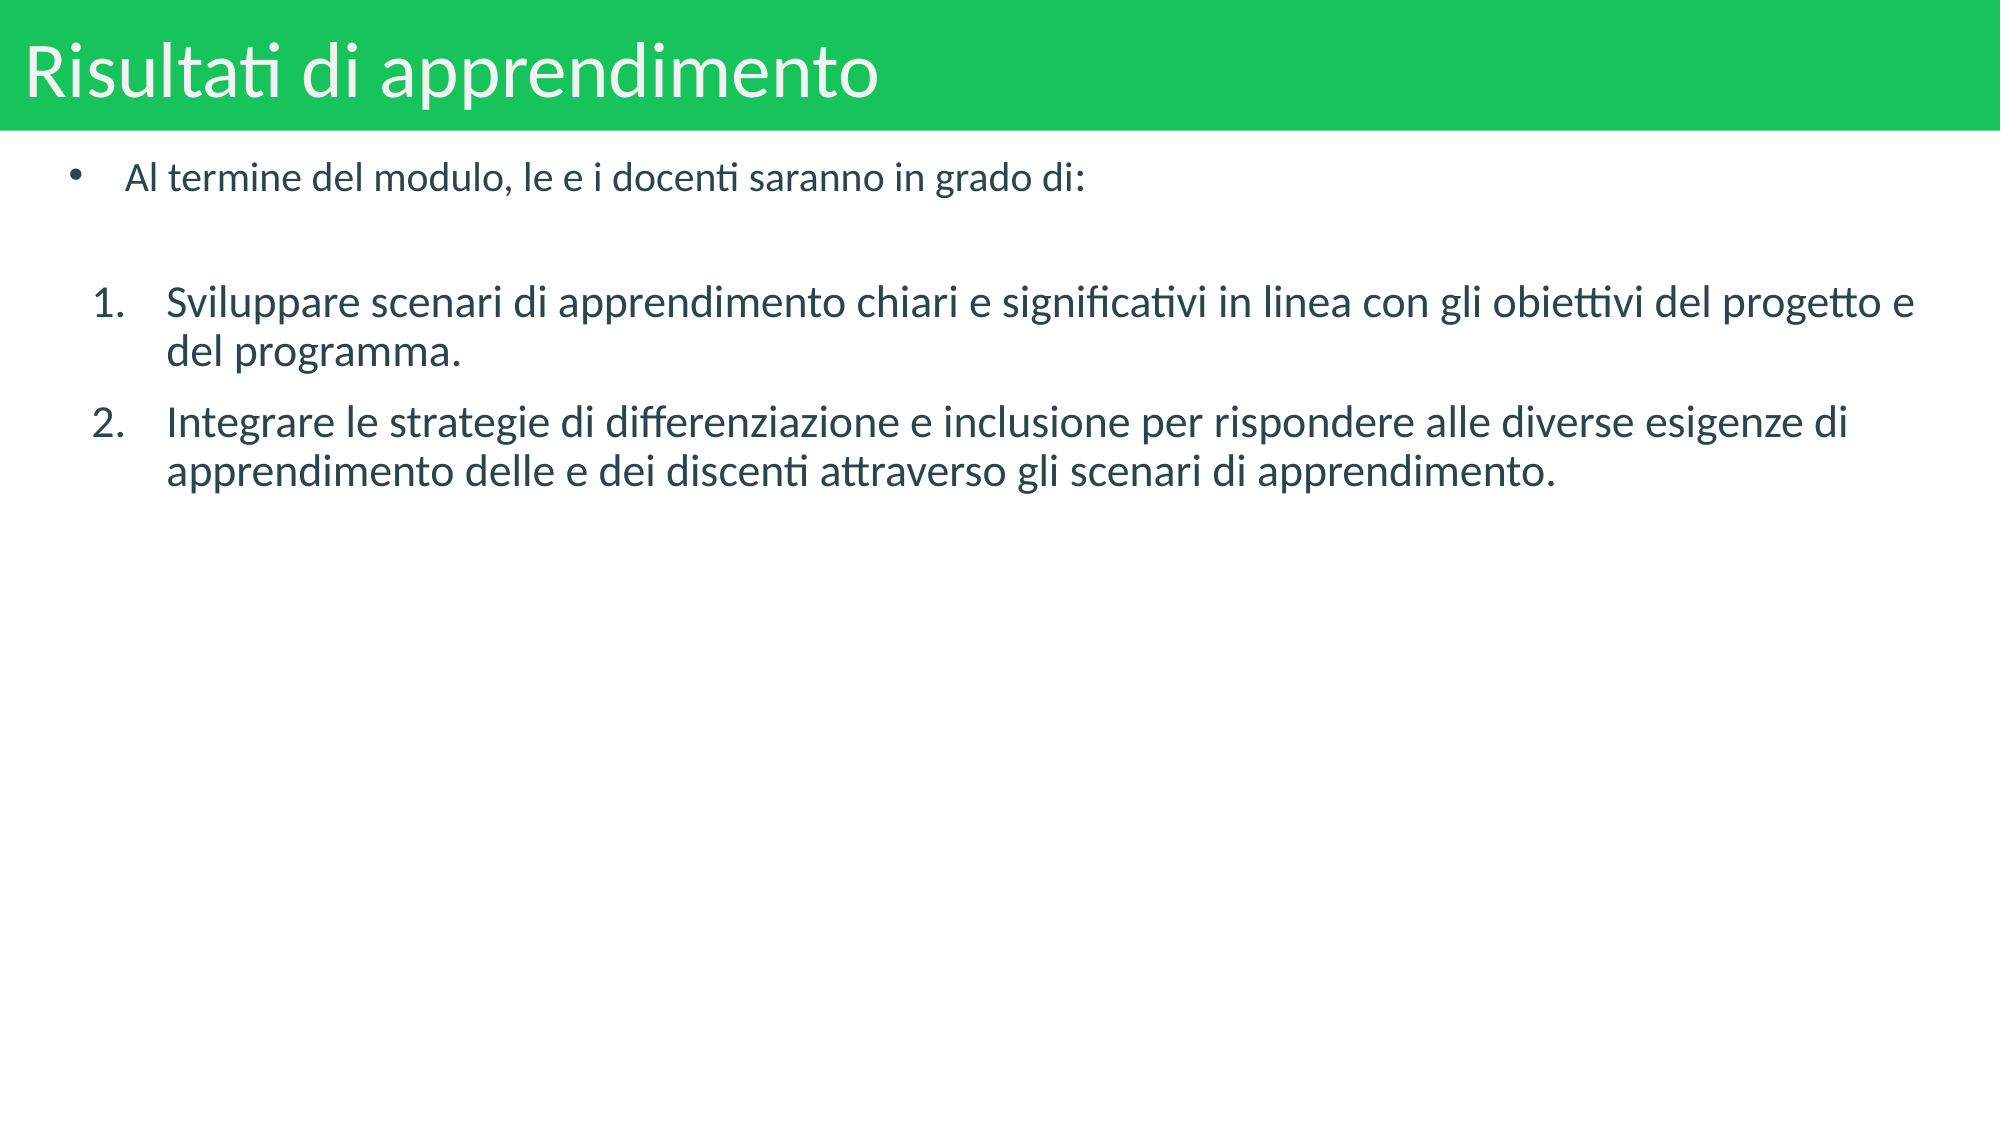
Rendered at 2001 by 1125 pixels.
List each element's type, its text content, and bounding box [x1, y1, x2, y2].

title Risultati di apprendimento [16, 13, 1976, 131]
list Al termine del modulo, le e i docenti saranno in grado di: Sviluppare scenari di apprendimento chiari e significativi in linea con gli obiettivi del progetto e del programma. Integrare le strategie di differenziazione e inclusione per rispondere alle diverse esigenze di apprendimento delle e dei discenti attraverso gli scenari di apprendimento. [16, 144, 1976, 1108]
